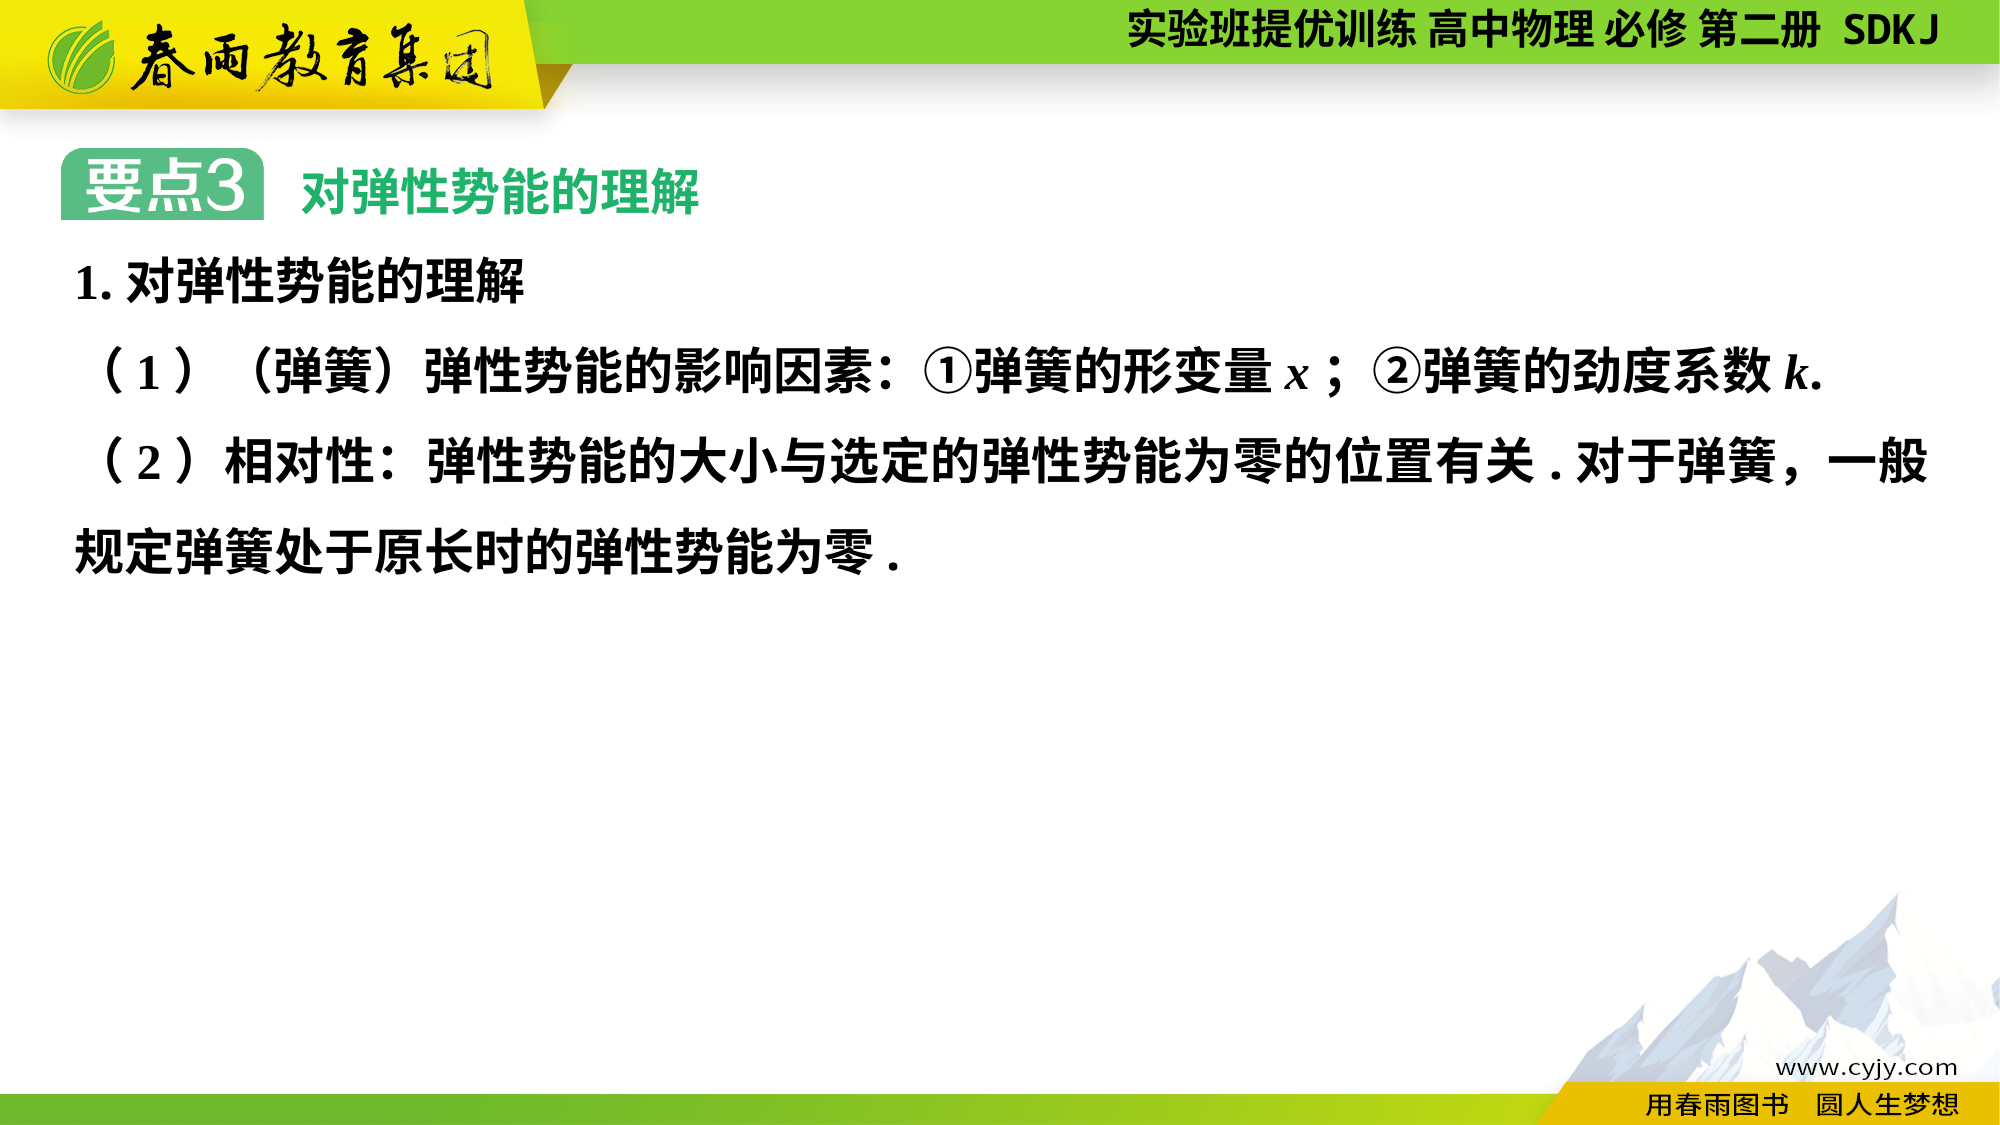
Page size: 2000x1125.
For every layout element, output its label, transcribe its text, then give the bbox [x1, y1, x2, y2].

list 对弹性势能的理解 1.对弹性势能的理解 （1）（弹簧）弹性势能的影响因素：①弹簧的形变量x；②弹簧的劲度系数k. （2）相对性：弹性势能的大小与选定的弹性势能为零的位置有关.对于弹簧，一般规定弹簧处于原长时的弹性势能为零. [59, 122, 1944, 581]
picture [0, 0, 2000, 1125]
